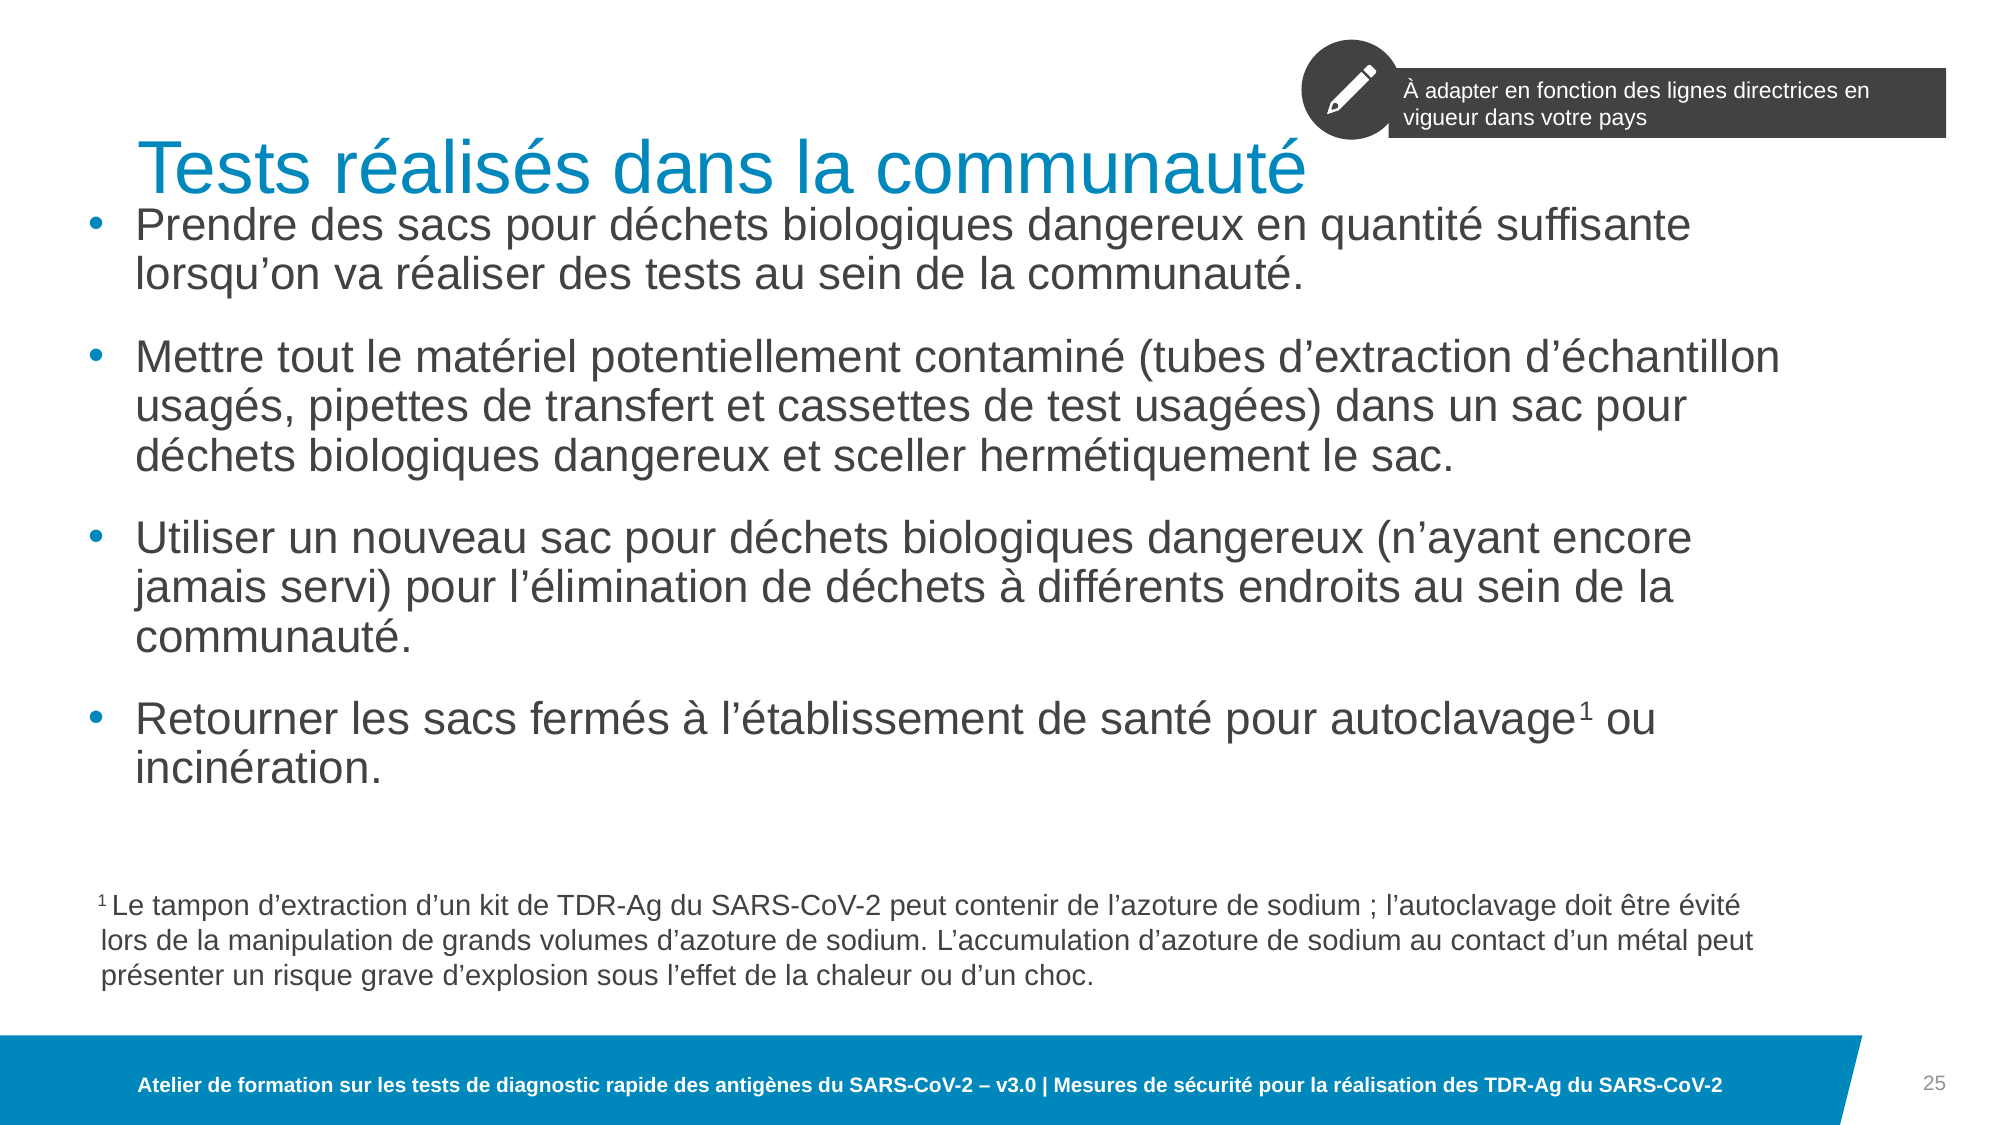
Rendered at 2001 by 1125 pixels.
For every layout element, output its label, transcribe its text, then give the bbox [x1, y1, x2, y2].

title Tests réalisés dans la communauté [137, 55, 1863, 210]
slide_number 25 [1862, 1035, 1947, 1125]
footer Atelier de formation sur les tests de diagnostic rapide des antigènes du SARS-CoV-2 – v3.0 | Mesures de sécurité pour la réalisation des TDR-Ag du SARS-CoV-2 [137, 1042, 1762, 1125]
text_box 1 Le tampon d’extraction d’un kit de TDR-Ag du SARS-CoV-2 peut contenir de l’azoture de sodium ; l’autoclavage doit être évité lors de la manipulation de grands volumes d’azoture de sodium. L’accumulation d’azoture de sodium au contact d’un métal peut présenter un risque grave d’explosion sous l’effet de la chaleur ou d’un choc. [0, 878, 1799, 1034]
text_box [1302, 40, 1947, 139]
list Prendre des sacs pour déchets biologiques dangereux en quantité suffisante lorsqu’on va réaliser des tests au sein de la communauté. Mettre tout le matériel potentiellement contaminé (tubes d’extraction d’échantillon usagés, pipettes de transfert et cassettes de test usagées) dans un sac pour déchets biologiques dangereux et sceller hermétiquement le sac. Utiliser un nouveau sac pour déchets biologiques dangereux (n’ayant encore jamais servi) pour l’élimination de déchets à différents endroits au sein de la communauté. Retourner les sacs fermés à l’établissement de santé pour autoclavage1 ou incinération. [73, 193, 1799, 878]
